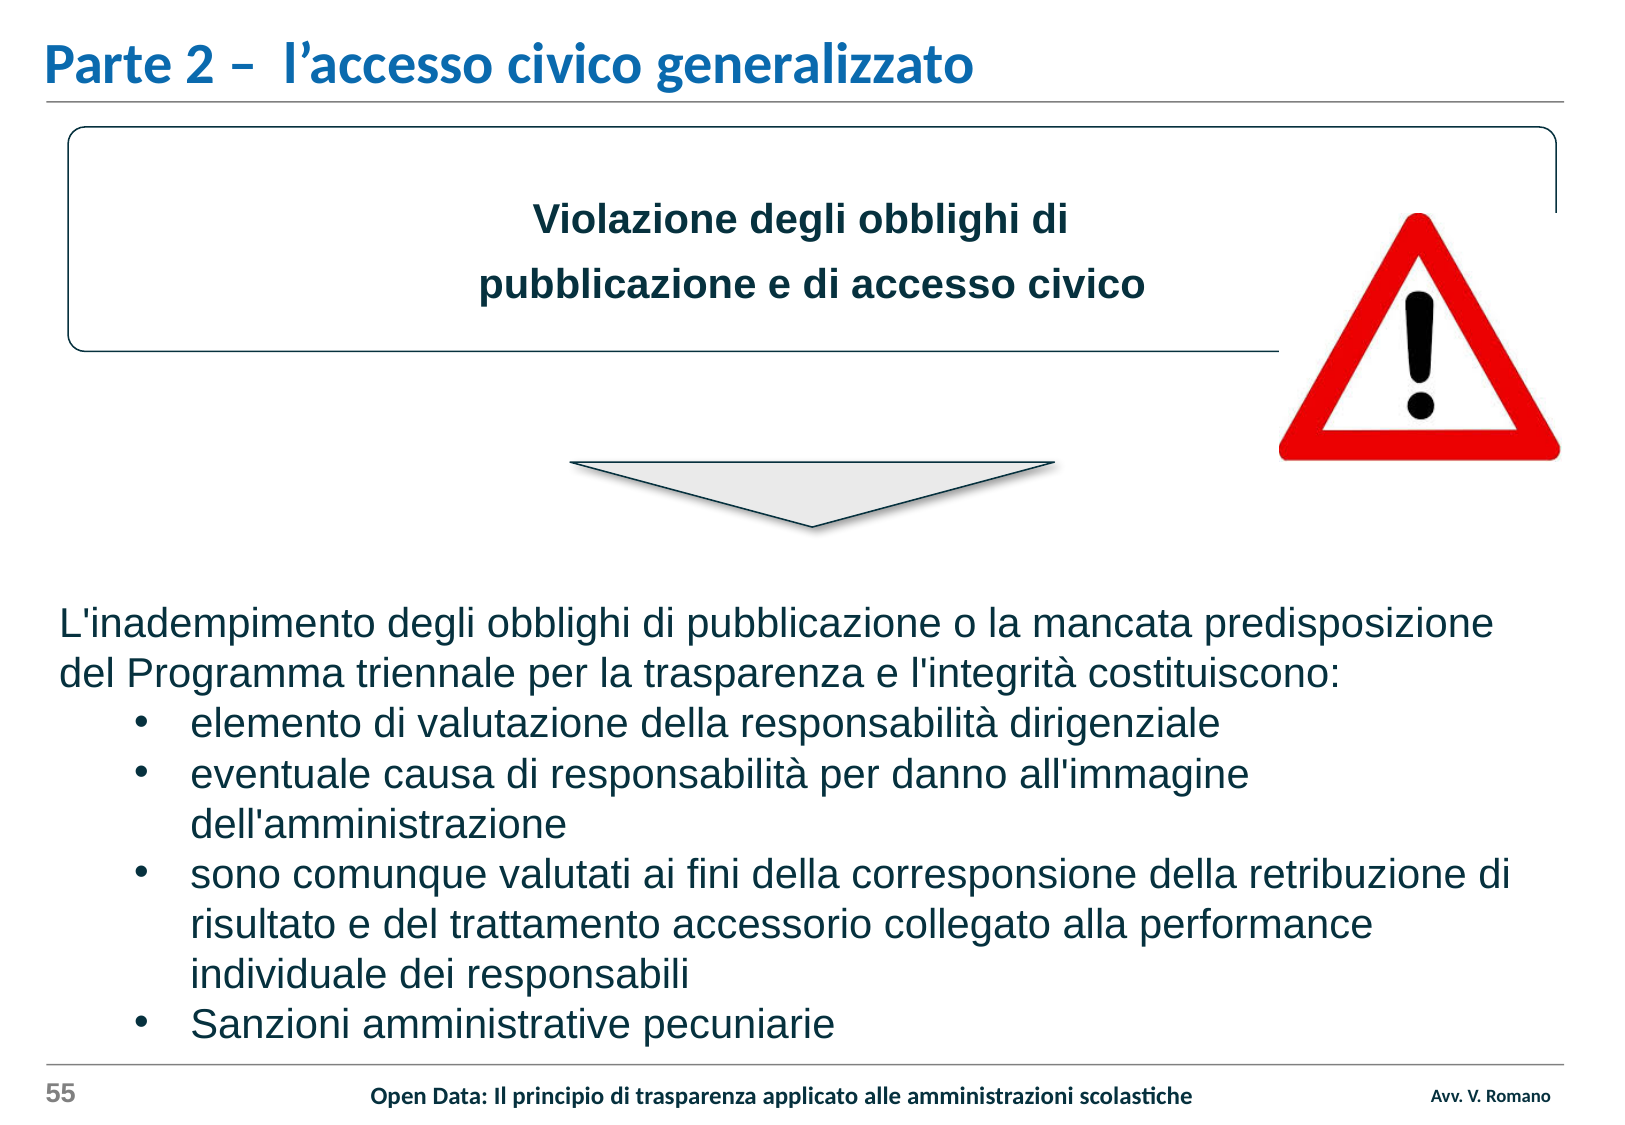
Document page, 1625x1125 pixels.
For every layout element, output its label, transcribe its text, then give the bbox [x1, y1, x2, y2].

text_box Violazione degli obblighi di pubblicazione e di accesso civico [68, 126, 1557, 352]
picture [1279, 213, 1563, 463]
text_box L'inadempimento degli obblighi di pubblicazione o la mancata predisposizione del Programma triennale per la trasparenza e l'integrità costituiscono: elemento di valutazione della responsabilità dirigenziale eventuale causa di responsabilità per danno all'immagine dell'amministrazione sono comunque valutati ai fini della corresponsione della retribuzione di risultato e del trattamento accessorio collegato alla performance individuale dei responsabili Sanzioni amministrative pecuniarie [44, 538, 1561, 1094]
text_box [570, 462, 1055, 528]
text_box Parte 2 – l’accesso civico generalizzato [44, 24, 1561, 91]
